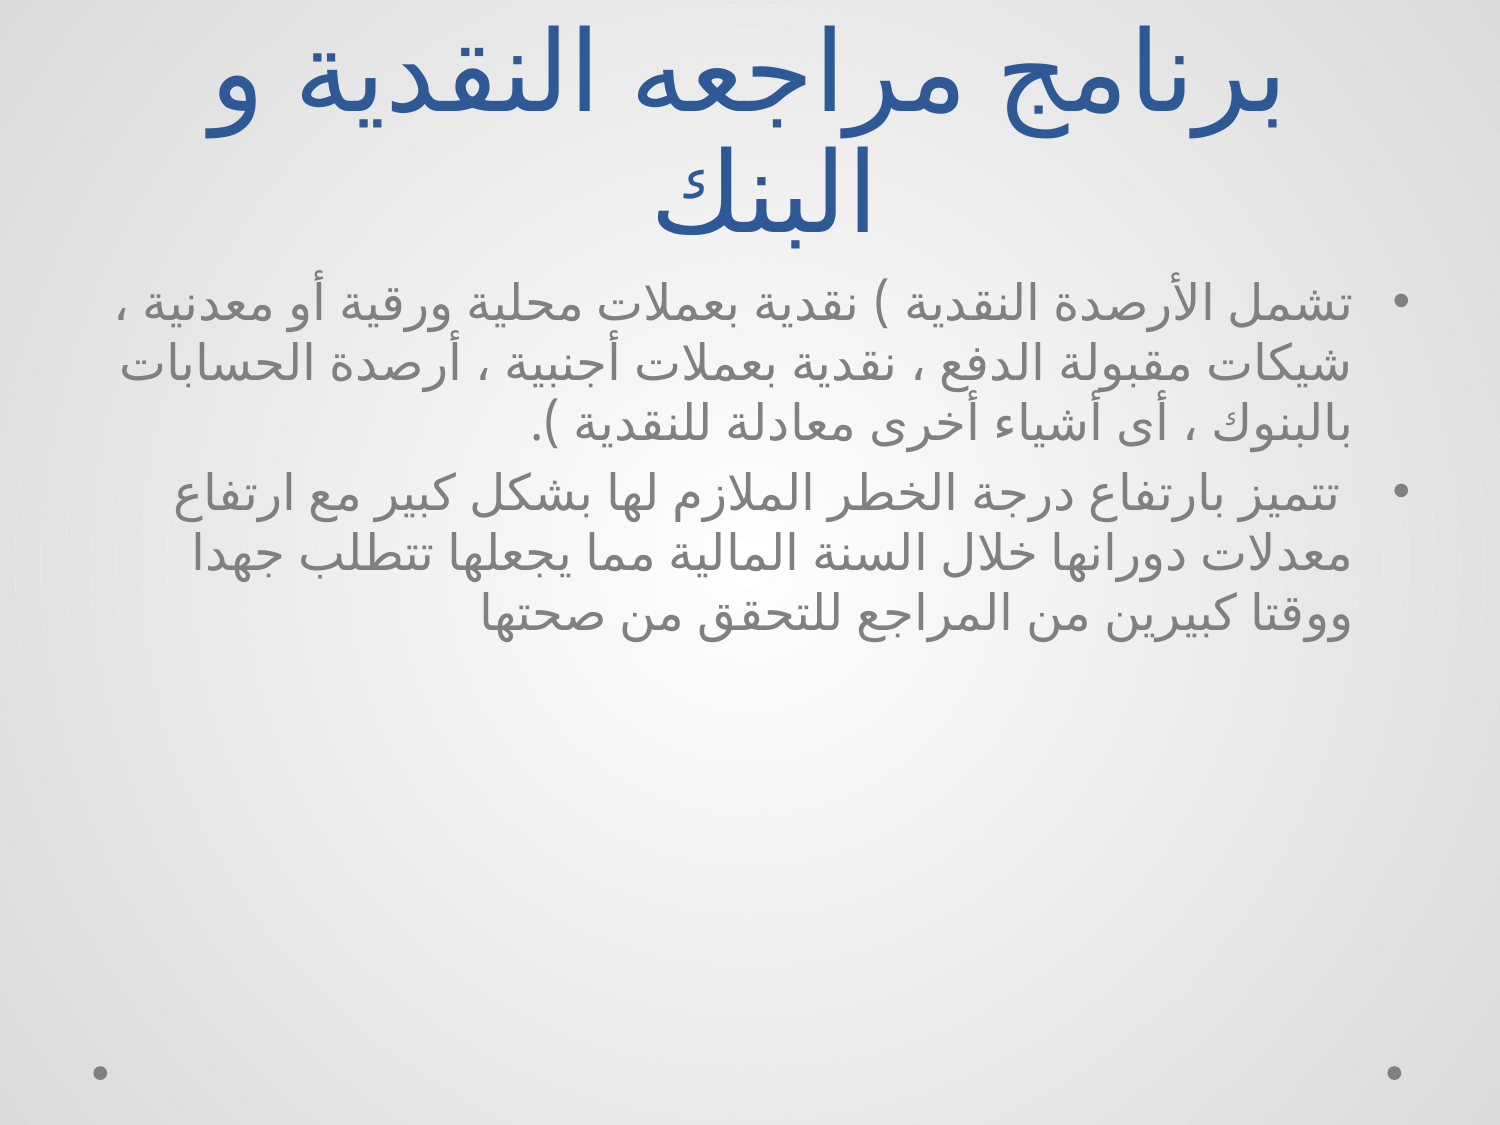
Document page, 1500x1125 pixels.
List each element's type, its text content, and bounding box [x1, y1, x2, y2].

list تشمل الأرصدة النقدية ) نقدية بعملات محلية ورقية أو معدنية ، شيكات مقبولة الدفع ، نقدية بعملات أجنبية ، أرصدة الحسابات بالبنوك ، أى أشياء أخرى معادلة للنقدية ). تتميز بارتفاع درجة الخطر الملازم لها بشكل كبير مع ارتفاع معدلات دورانها خلال السنة المالية مما يجعلها تتطلب جهدا ووقتا كبيرين من المراجع للتحقق من صحتها [75, 262, 1425, 1005]
title برنامج مراجعه النقدية و البنك [75, 0, 1425, 262]
